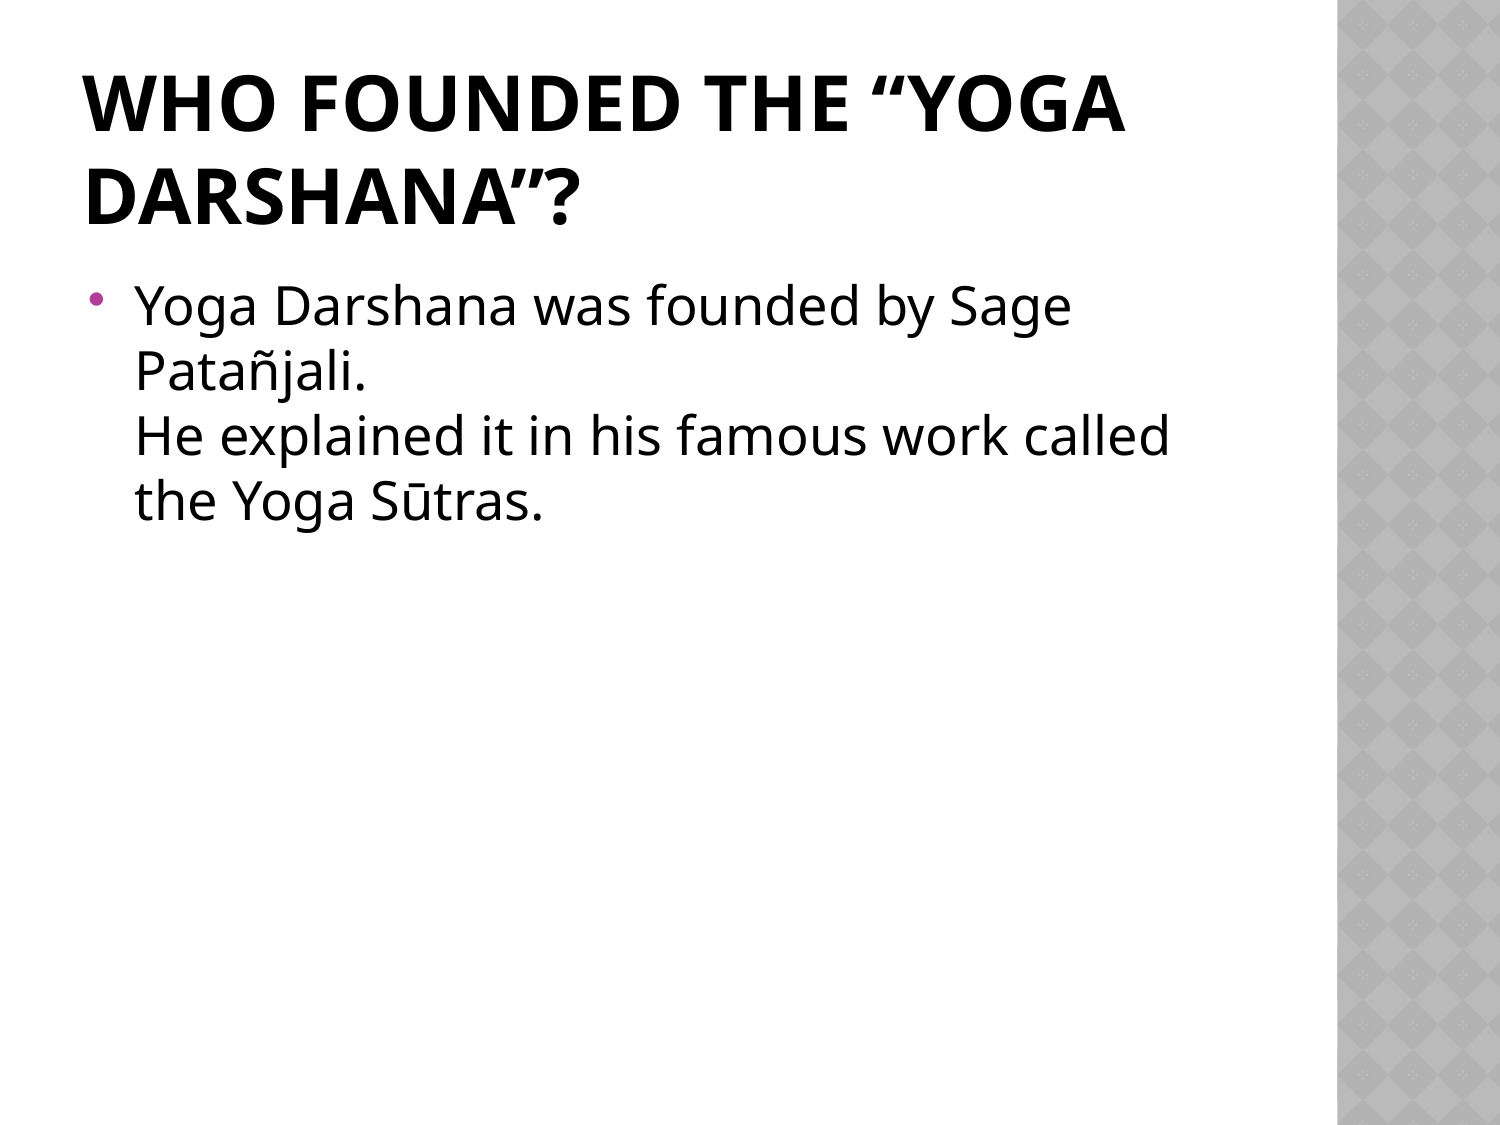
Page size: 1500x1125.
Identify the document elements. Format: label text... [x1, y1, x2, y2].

list Yoga Darshana was founded by Sage Patañjali. He explained it in his famous work called the Yoga Sūtras. [75, 264, 1263, 1059]
title Who founded the “Yoga Darshana”? [75, 52, 1263, 240]
